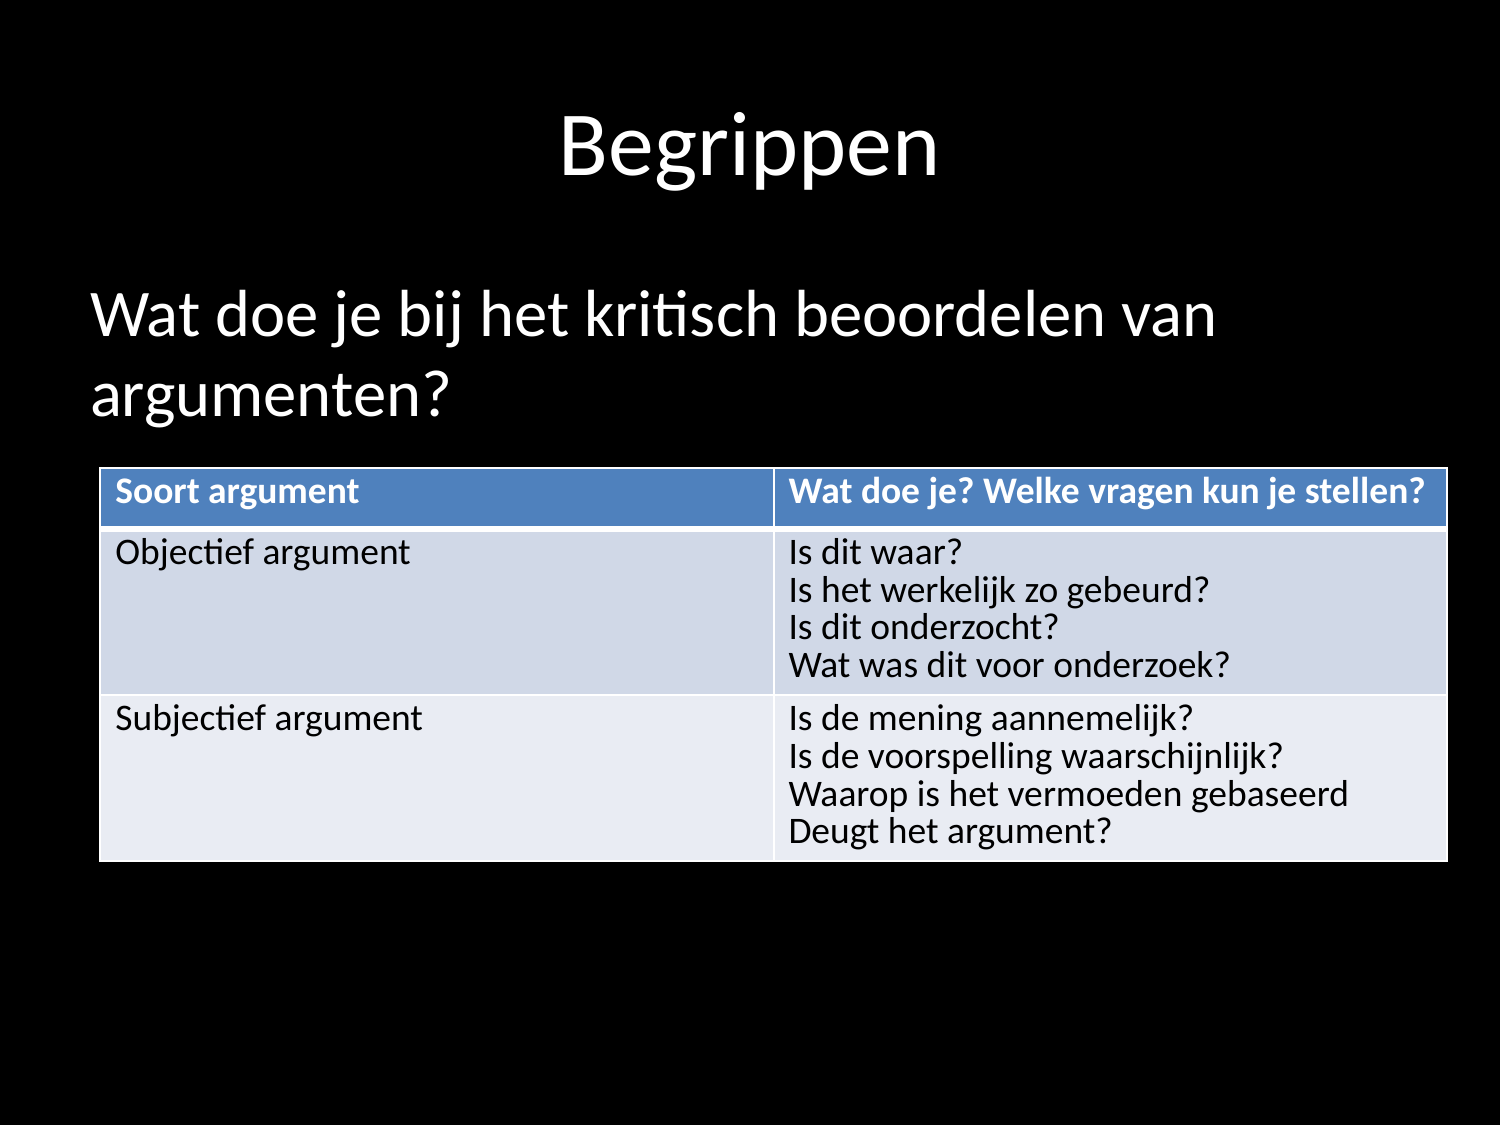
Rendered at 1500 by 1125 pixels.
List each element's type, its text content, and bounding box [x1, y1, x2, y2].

table_header Soort argument [101, 469, 773, 526]
table_cell Is dit waar? Is het werkelijk zo gebeurd? Is dit onderzocht? Wat was dit voor onderzoek? [775, 532, 1446, 694]
table_cell Is de mening aannemelijk? Is de voorspelling waarschijnlijk? Waarop is het vermoeden gebaseerd Deugt het argument? [775, 696, 1446, 860]
list Wat doe je bij het kritisch beoordelen van argumenten? [75, 262, 1425, 1005]
table_header Wat doe je? Welke vragen kun je stellen? [775, 469, 1446, 526]
table_cell Objectief argument [101, 532, 773, 694]
title Begrippen [75, 45, 1425, 233]
table_cell Subjectief argument [101, 696, 773, 860]
